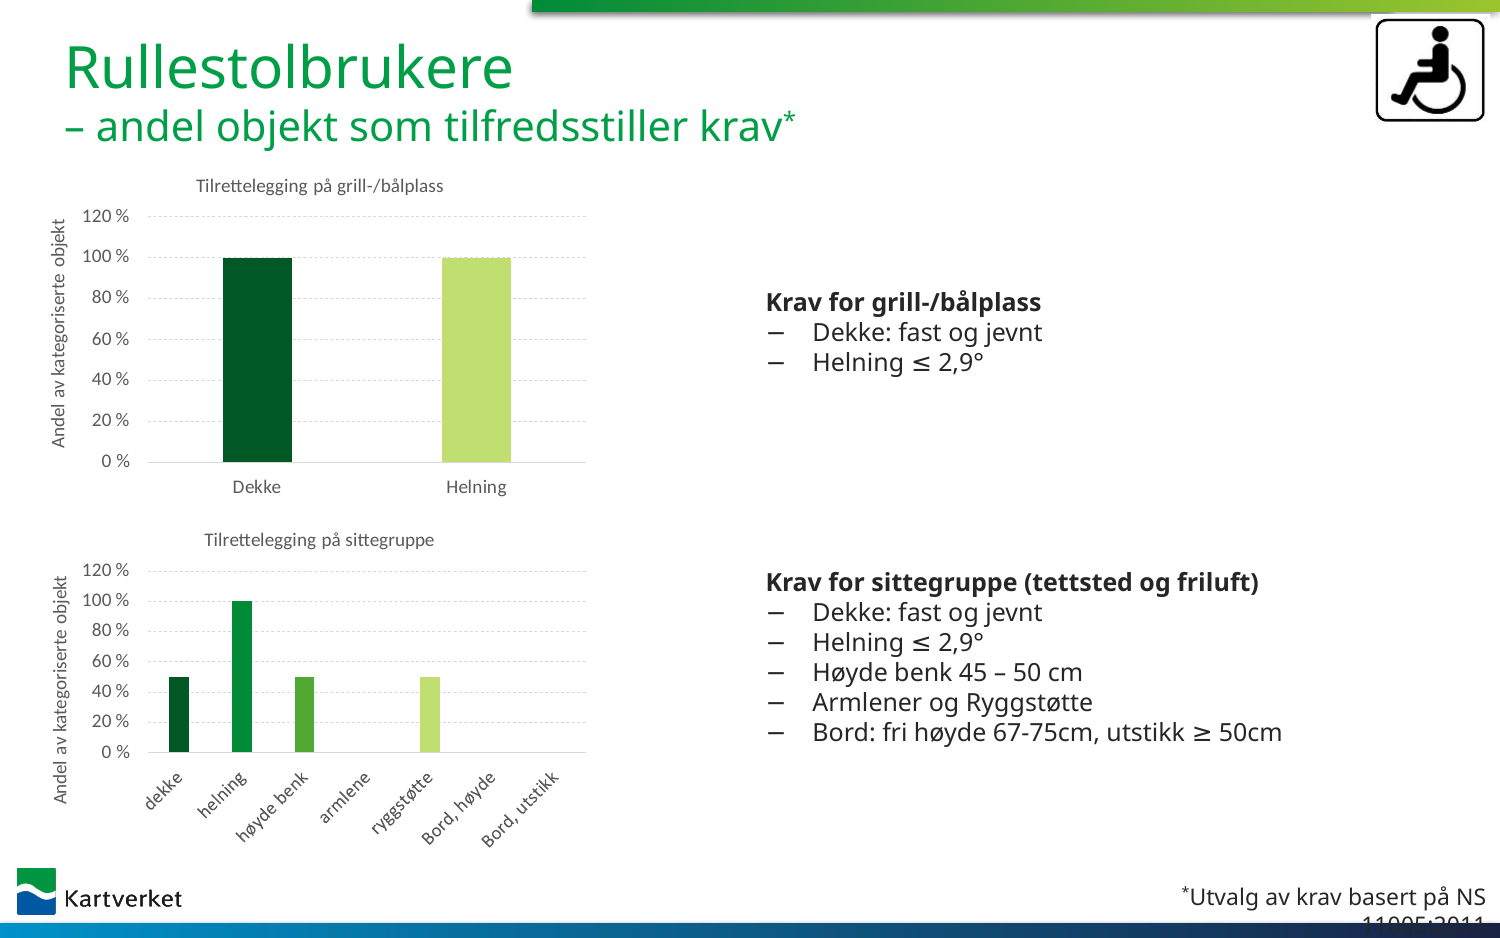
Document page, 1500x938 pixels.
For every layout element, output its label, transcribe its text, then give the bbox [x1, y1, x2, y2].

picture [1371, 13, 1491, 127]
picture [41, 166, 597, 505]
text_box *Utvalg av krav basert på NS 11005:2011 [1068, 873, 1500, 938]
text_box Krav for sittegruppe (tettsted og friluft) Dekke: fast og jevnt Helning ≤ 2,9° Høyde benk 45 – 50 cm Armlener og Ryggstøtte Bord: fri høyde 67-75cm, utstikk ≥ 50cm [750, 559, 1500, 754]
text_box Krav for grill-/bålplass Dekke: fast og jevnt Helning ≤ 2,9° [750, 279, 1452, 384]
text_box Rullestolbrukere – andel objekt som tilfredsstiller krav* [49, 14, 1431, 158]
picture [41, 520, 597, 859]
